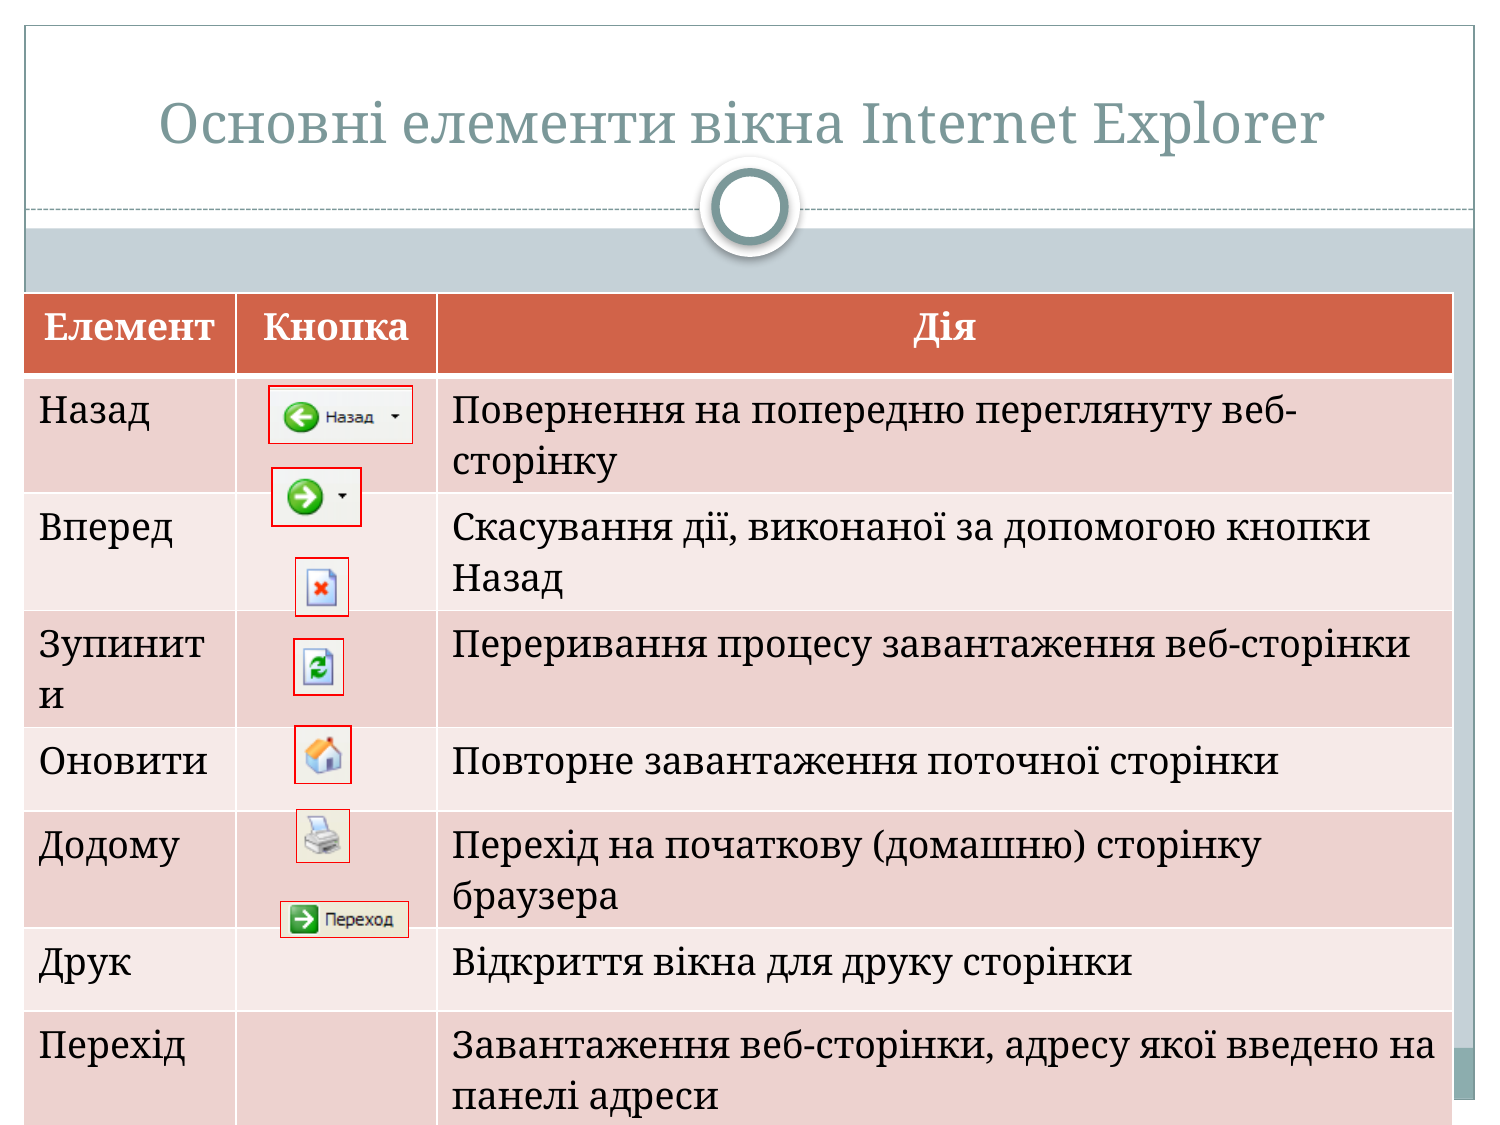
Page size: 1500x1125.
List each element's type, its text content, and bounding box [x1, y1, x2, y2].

picture [294, 639, 344, 695]
table_cell Відкриття вікна для друку сторінки [438, 929, 1452, 1010]
table_cell Додому [24, 812, 235, 927]
table_cell Скасування дії, виконаної за допомогою кнопки Назад [438, 494, 1452, 610]
picture [296, 809, 349, 862]
picture [269, 386, 412, 444]
table_cell Повернення на попередню переглянуту веб-сторінку [438, 379, 1452, 492]
picture [280, 902, 408, 937]
table_cell Переривання процесу завантаження веб-сторінки [438, 611, 1452, 727]
picture [272, 468, 361, 526]
table_cell Зупинити [24, 611, 235, 727]
table_cell Повторне завантаження поточної сторінки [438, 728, 1452, 810]
table_cell Друк [24, 929, 235, 1010]
table_cell Перехід на початкову (домашню) сторінку браузера [438, 812, 1452, 927]
table_header Кнопка [237, 294, 436, 373]
table_cell [237, 379, 436, 492]
table_cell [237, 611, 436, 727]
table_cell Назад [24, 379, 235, 492]
table_cell Вперед [24, 494, 235, 610]
table_cell [237, 1012, 436, 1125]
table_cell [237, 728, 436, 810]
table_cell Перехід [24, 1012, 235, 1125]
picture [295, 558, 348, 616]
table_cell [237, 494, 436, 610]
title Основні елементи вікна Internet Explorer [49, 37, 1450, 162]
picture [295, 726, 351, 784]
table_cell Завантаження веб-сторінки, адресу якої введено на панелі адреси [438, 1012, 1452, 1125]
table_cell [237, 929, 436, 1010]
table_header Елемент [24, 294, 235, 373]
table_cell [237, 812, 436, 927]
table_cell Оновити [24, 728, 235, 810]
table_header Дія [438, 294, 1452, 373]
